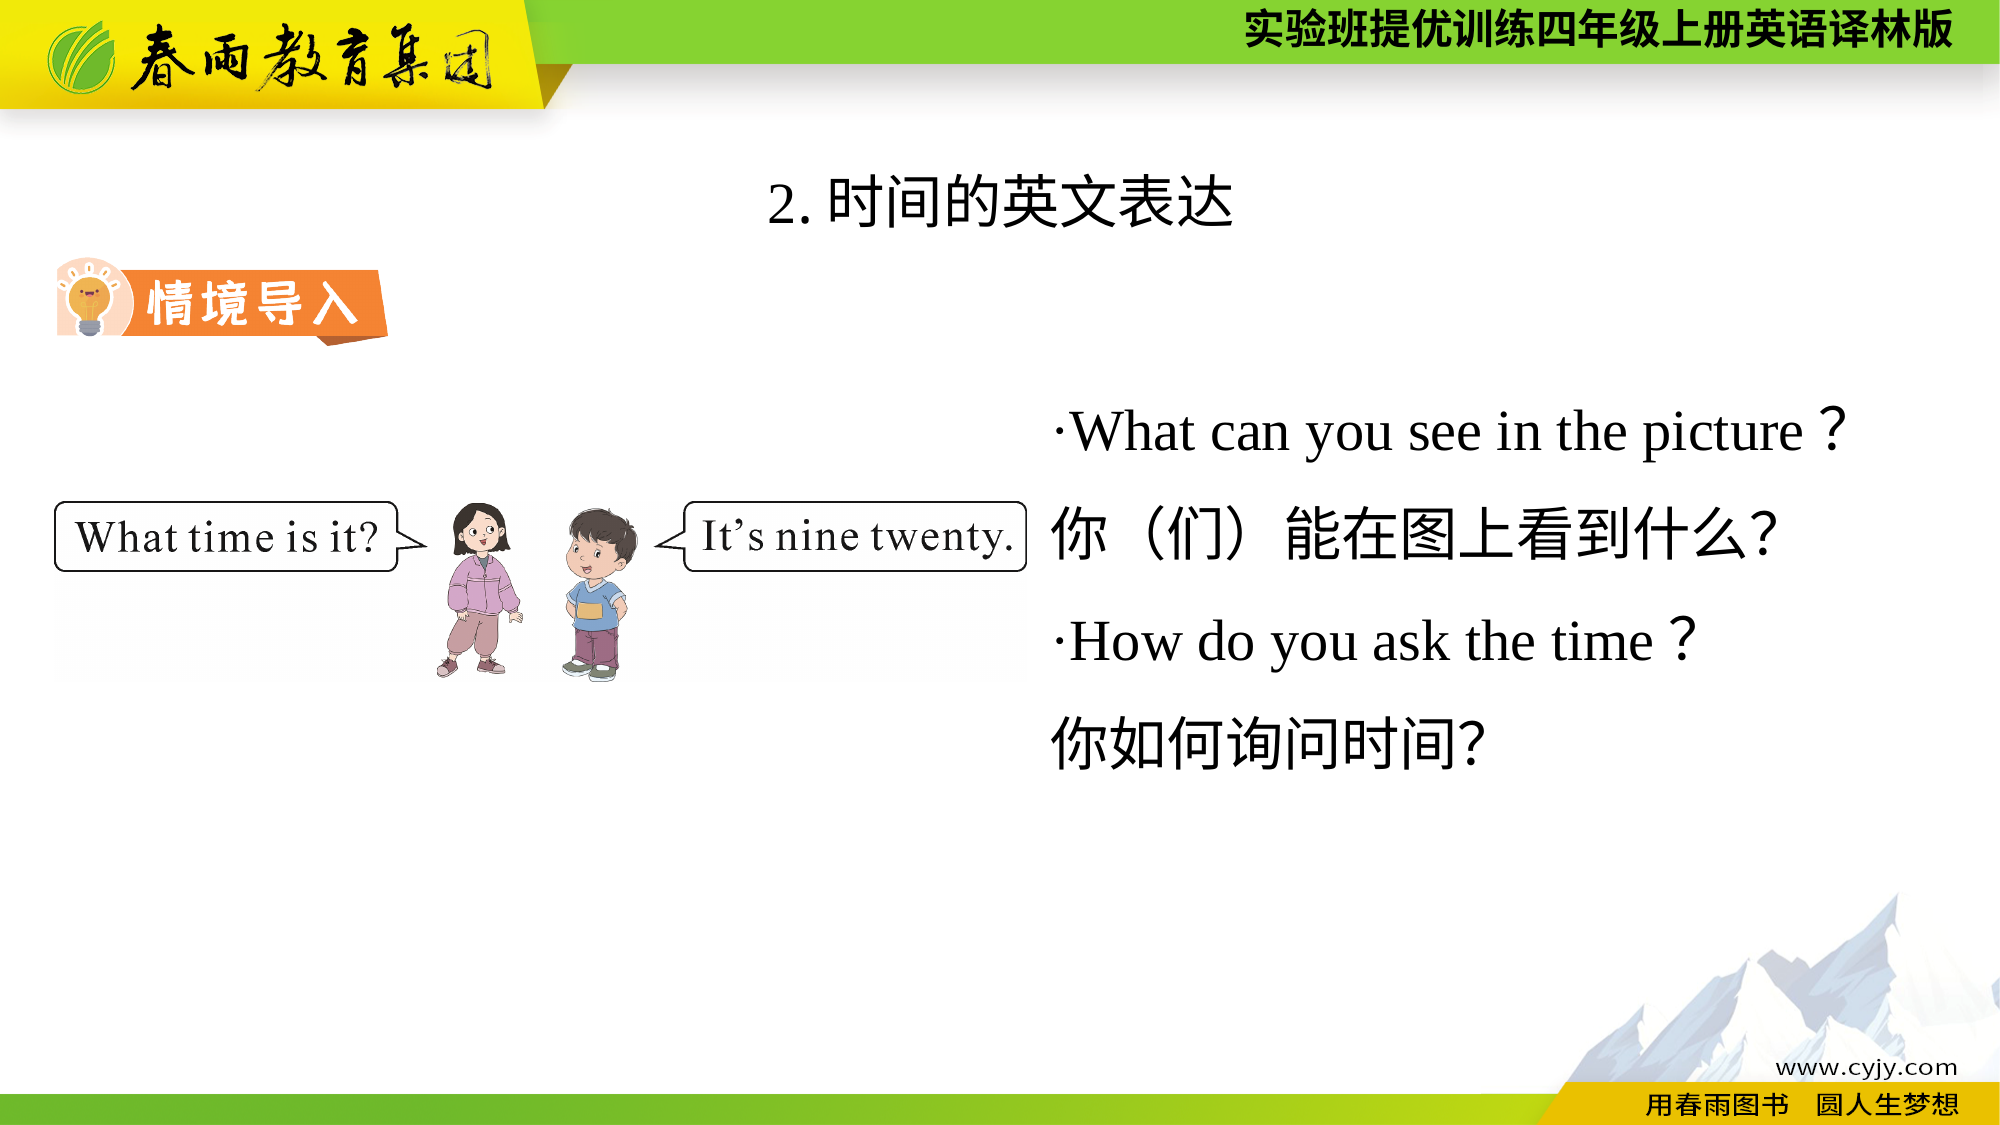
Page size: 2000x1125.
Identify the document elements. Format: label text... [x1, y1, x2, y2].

list 2.时间的英文表达 [59, 122, 1944, 231]
text_box ·What can you see in the picture？ 你（们）能在图上看到什么？ ·How do you ask the time？ 你如何询问时间？ [1035, 349, 1944, 785]
picture [0, 0, 2000, 1125]
